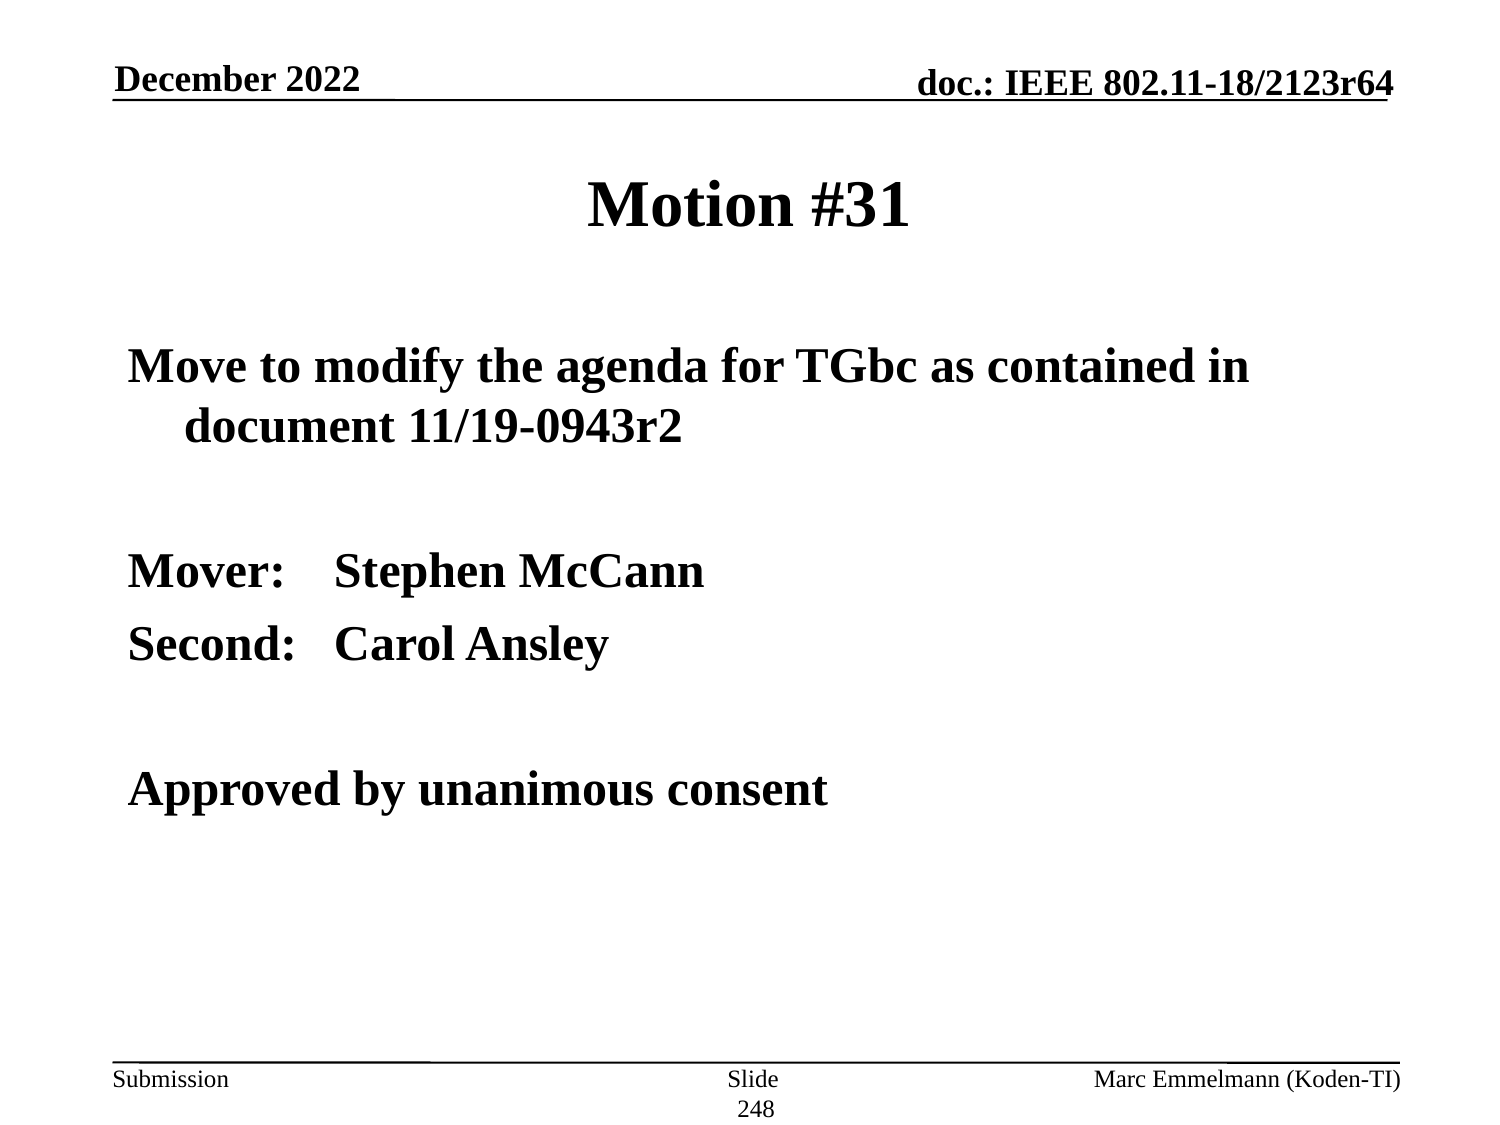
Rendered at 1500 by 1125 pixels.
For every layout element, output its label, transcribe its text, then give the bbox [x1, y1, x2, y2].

slide_number Slide 248 [712, 1061, 800, 1123]
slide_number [114, 54, 423, 100]
footer Marc Emmelmann (Koden-TI) [878, 1061, 1402, 1093]
list Move to modify the agenda for TGbc as contained in document 11/19-0943r2 Mover: Stephen McCann Second: Carol Ansley Approved by unanimous consent [112, 324, 1388, 1000]
title Motion #31 [112, 112, 1388, 288]
